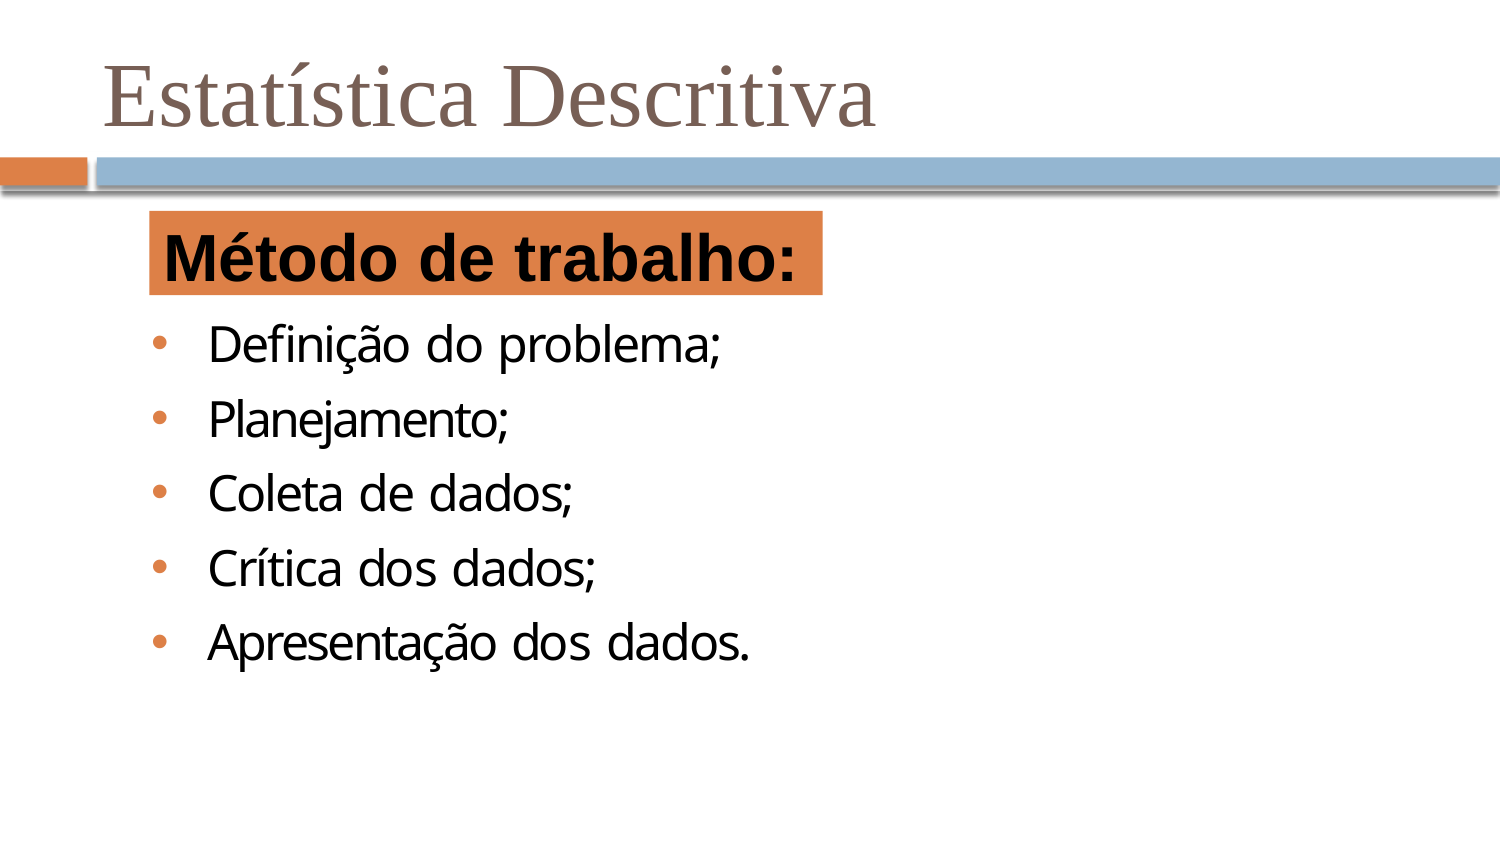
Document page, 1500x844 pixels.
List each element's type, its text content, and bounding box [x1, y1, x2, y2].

text_box Método de trabalho: [149, 210, 823, 296]
picture [0, 156, 1500, 203]
title Estatística Descritiva [100, 32, 1246, 176]
text_box Definição do problema; Planejamento; Coleta de dados; Crítica dos dados; Apresentação dos dados. [149, 295, 824, 671]
